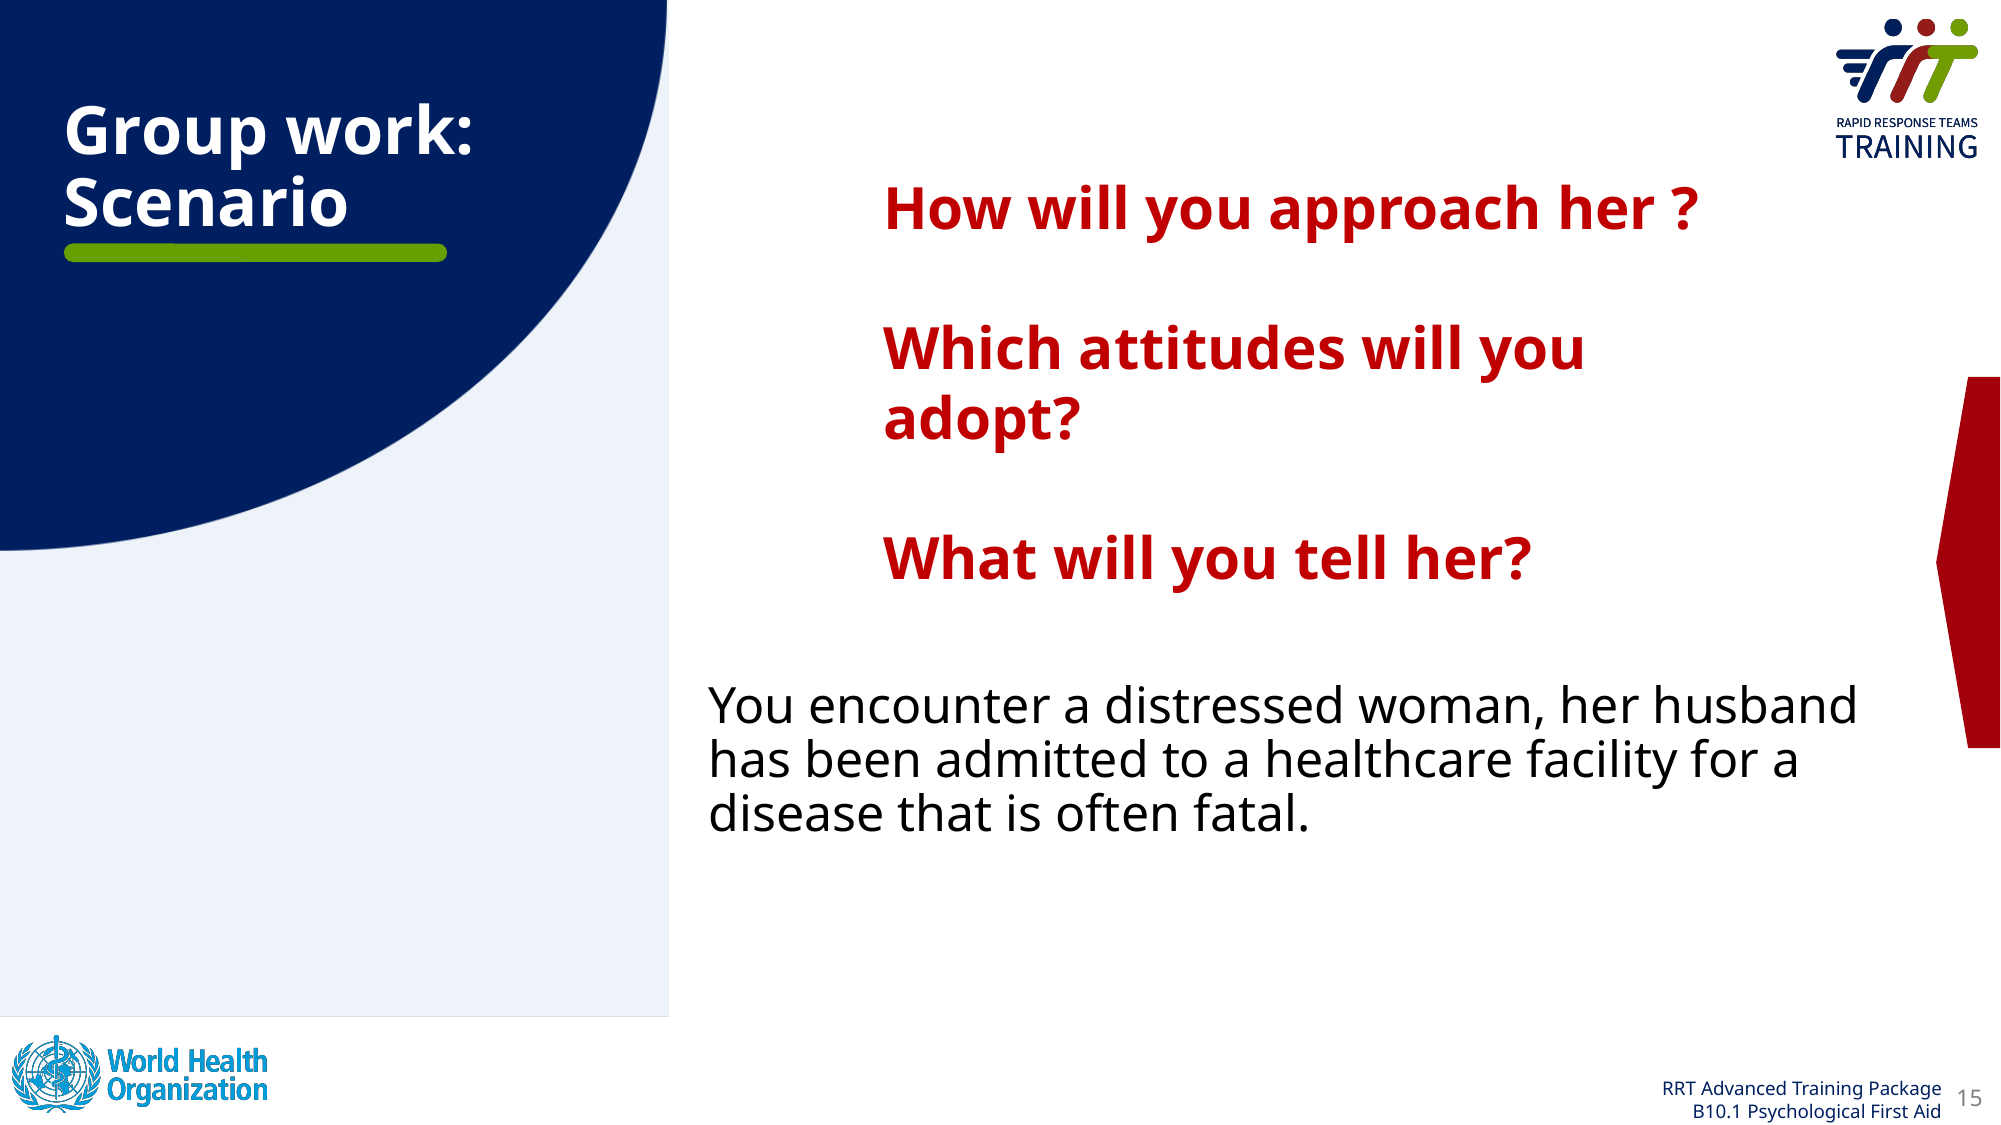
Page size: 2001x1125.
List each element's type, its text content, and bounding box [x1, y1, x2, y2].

picture [36, 1088, 78, 1105]
picture [12, 1035, 54, 1068]
picture [40, 1062, 47, 1070]
picture [34, 1054, 43, 1078]
picture [71, 1053, 90, 1091]
picture [46, 1056, 54, 1062]
picture [12, 1083, 48, 1113]
picture [22, 1062, 26, 1077]
text_box Group work: Scenario [63, 103, 600, 242]
picture [24, 1054, 36, 1087]
list You encounter a distressed woman, her husband has been admitted to a healthcare facility for a disease that is often fatal. [700, 656, 1937, 866]
title How will you approach her ? Which attitudes will you adopt? What will you tell her? [875, 199, 1763, 563]
picture [30, 1083, 37, 1091]
picture [0, 0, 669, 1018]
picture [50, 1108, 62, 1113]
picture [59, 1035, 267, 1113]
picture [1835, 19, 1978, 167]
